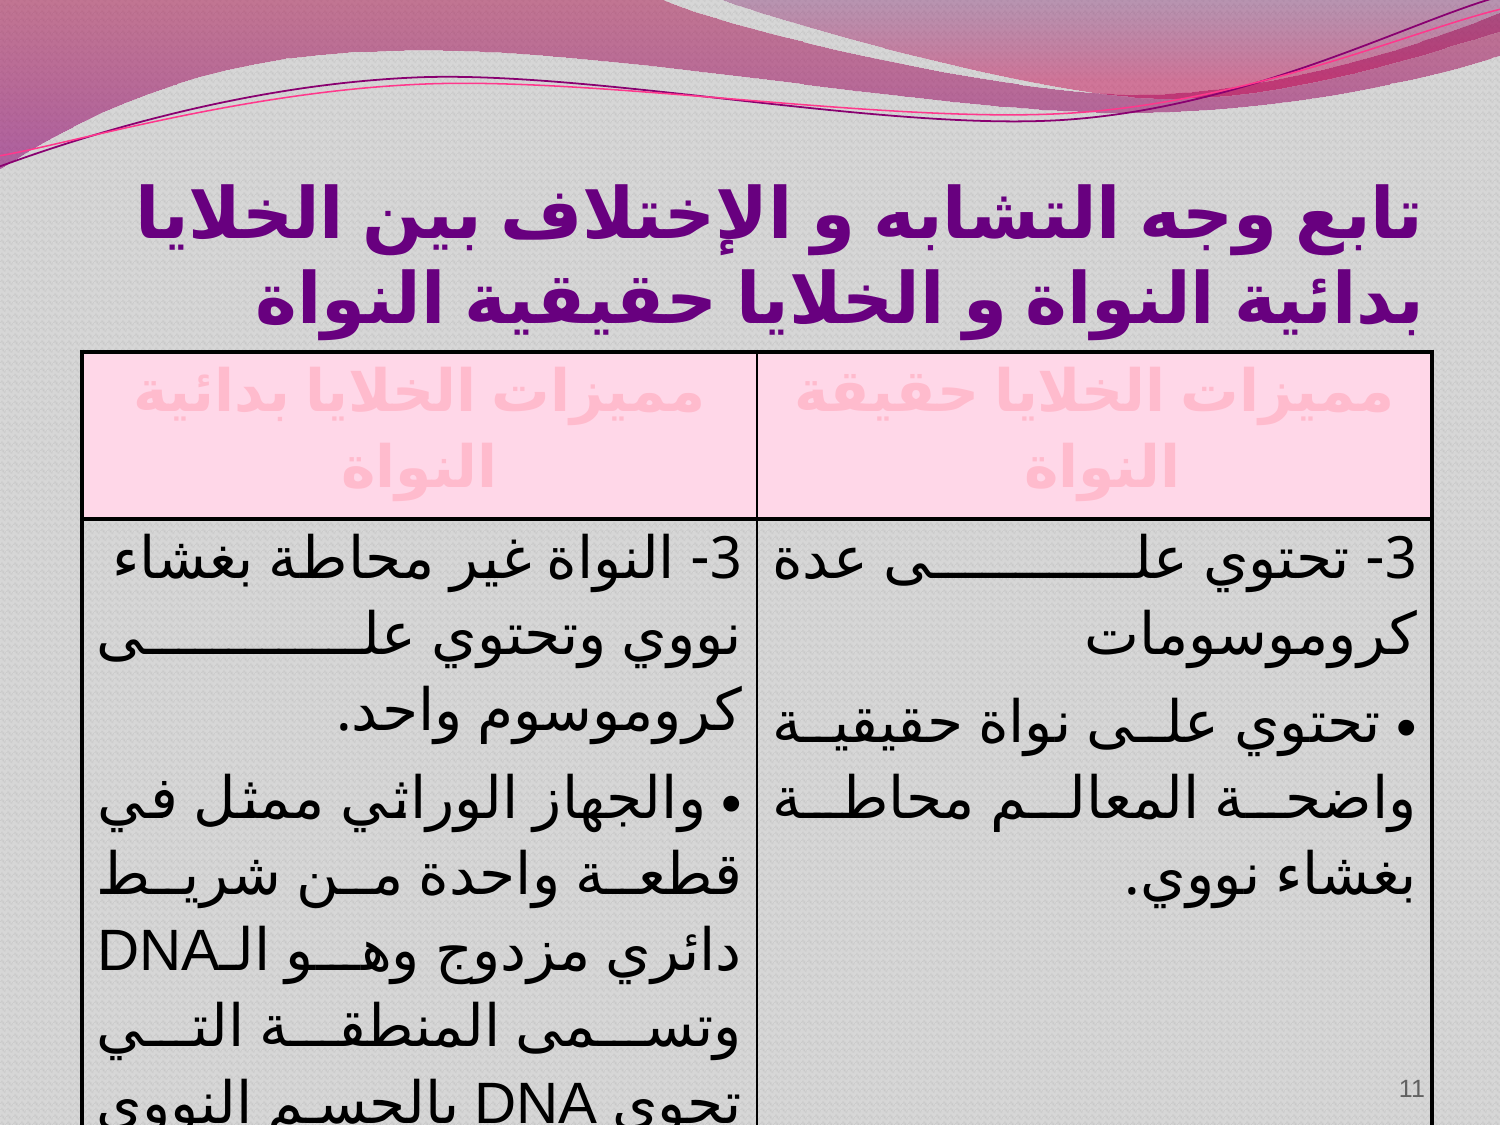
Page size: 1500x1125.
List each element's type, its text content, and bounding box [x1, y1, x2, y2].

table_header مميزات الخلايا بدائية النواة [84, 354, 756, 517]
table_cell 3- تحتوي على عدة كروموسومات تحتوي على نواة حقيقية واضحة المعالم محاطة بغشاء نووي. [758, 521, 1430, 1125]
table_cell 3- النواة غير محاطة بغشاء نووي وتحتوي على كروموسوم واحد. والجهاز الوراثي ممثل في قطعة واحدة من شريط دائري مزدوج وهو الـDNA وتسمى المنطقة التي تحوي DNA بالجسم النووي ( Nuclear body). [84, 521, 756, 1125]
table_header مميزات الخلايا حقيقة النواة [758, 354, 1430, 517]
title تابع وجه التشابه و الإختلاف بين الخلايا بدائية النواة و الخلايا حقيقية النواة [75, 101, 1425, 338]
slide_number 11 [1299, 1042, 1425, 1103]
